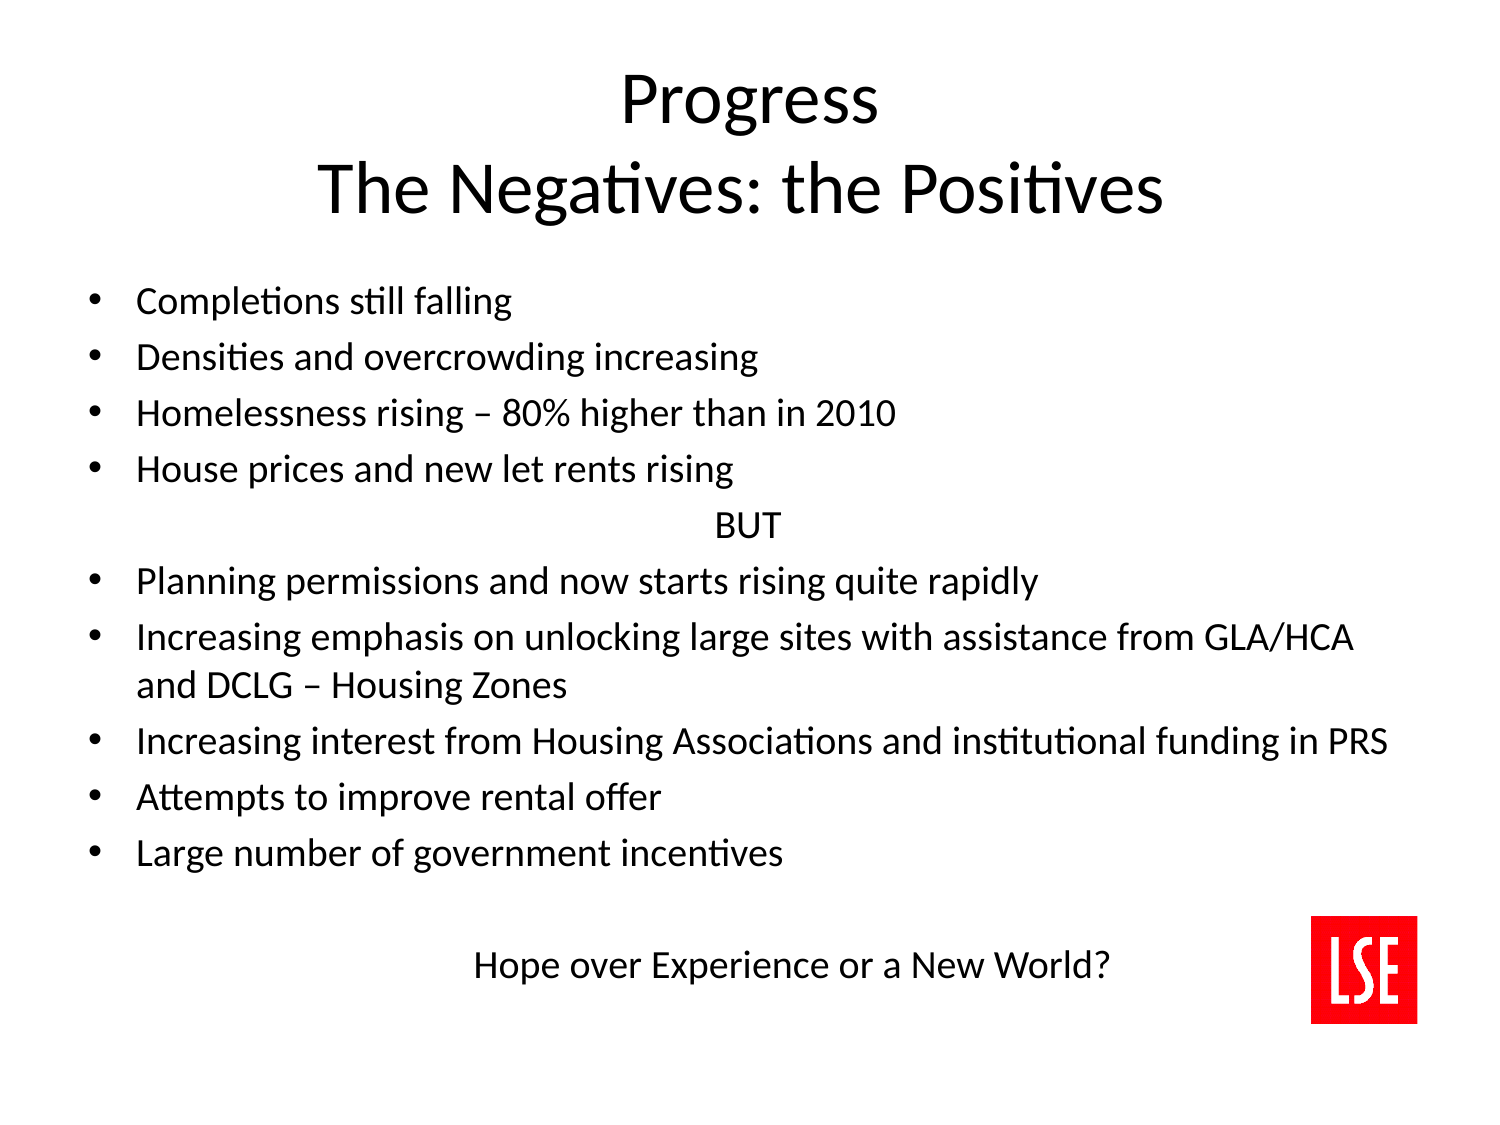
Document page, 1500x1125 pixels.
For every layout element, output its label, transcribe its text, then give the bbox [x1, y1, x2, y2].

title Progress The Negatives: the Positives [75, 45, 1425, 233]
picture [1310, 916, 1418, 1024]
list Completions still falling Densities and overcrowding increasing Homelessness rising – 80% higher than in 2010 House prices and new let rents rising BUT Planning permissions and now starts rising quite rapidly Increasing emphasis on unlocking large sites with assistance from GLA/HCA and DCLG – Housing Zones Increasing interest from Housing Associations and institutional funding in PRS Attempts to improve rental offer Large number of government incentives Hope over Experience or a New World? [73, 267, 1424, 1041]
